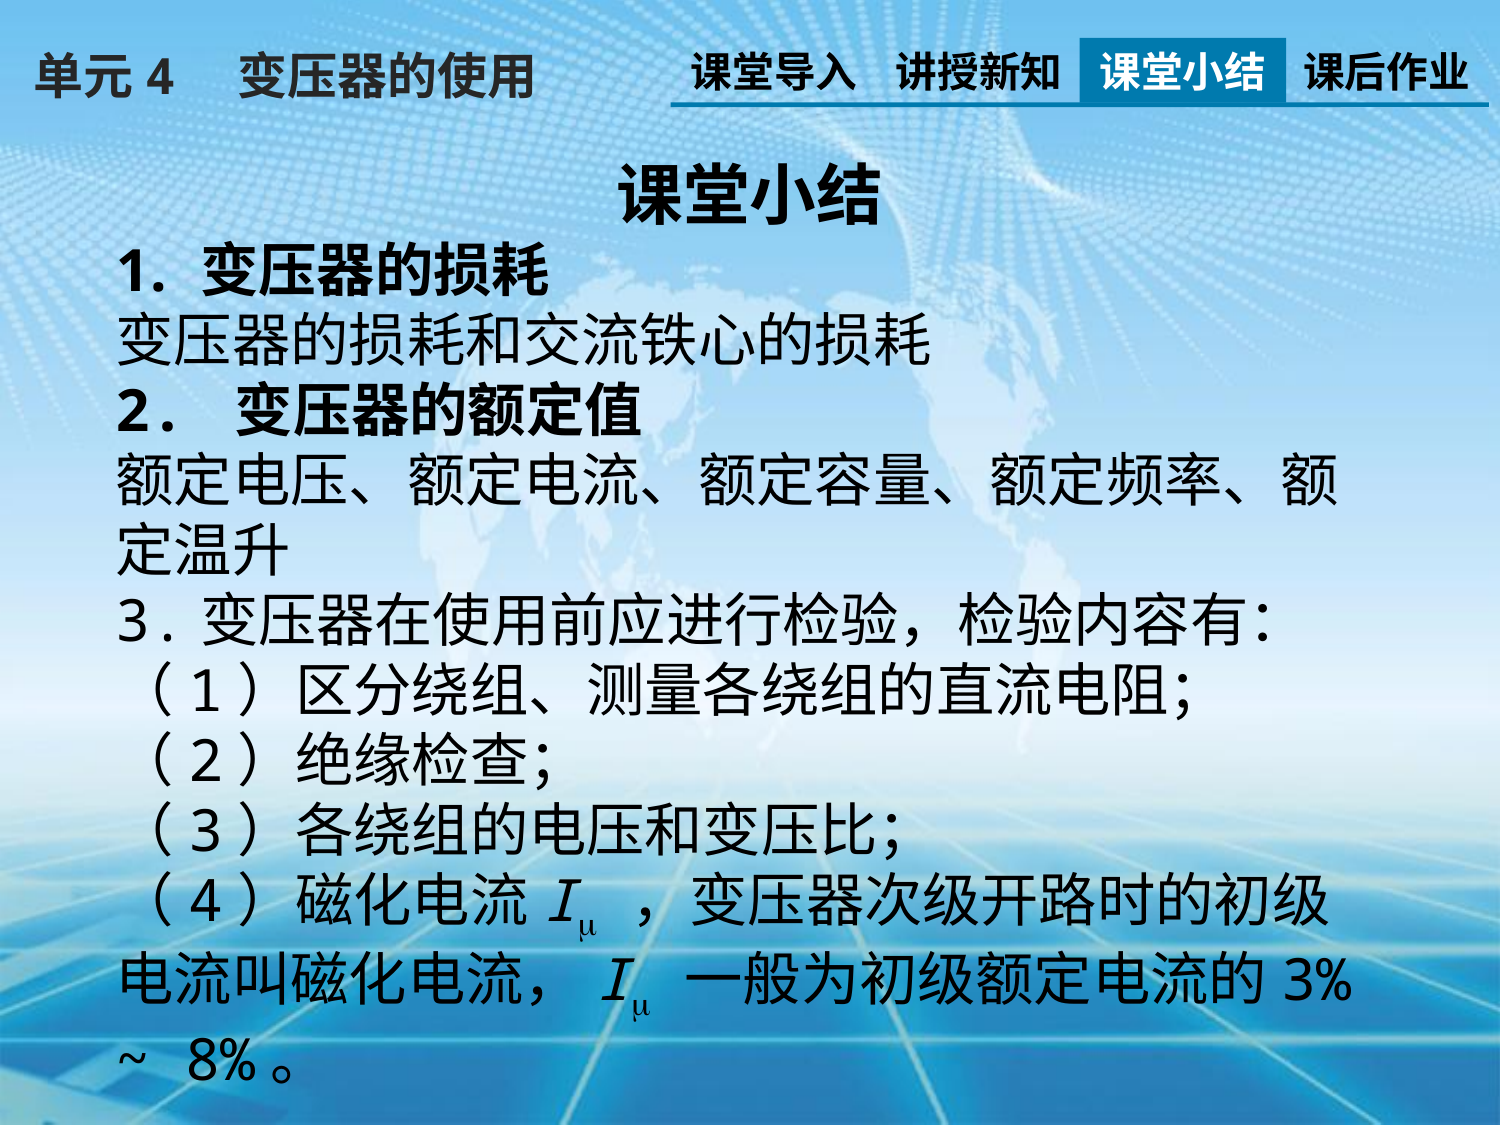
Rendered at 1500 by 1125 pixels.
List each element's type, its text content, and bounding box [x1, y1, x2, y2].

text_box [670, 37, 1490, 105]
text_box 单元4 变压器的使用 [18, 37, 1298, 113]
text_box 课堂小结 变压器的损耗 变压器的损耗和交流铁心的损耗 2. 变压器的额定值 额定电压、额定电流、额定容量、额定频率、额定温升 3.变压器在使用前应进行检验，检验内容有： （1）区分绕组、测量各绕组的直流电阻； （2）绝缘检查； （3）各绕组的电压和变压比； （4）磁化电流I ，变压器次级开路时的初级电流叫磁化电流，I 一般为初级额定电流的3% ~ 8%。 [101, 145, 1399, 1125]
picture [0, 0, 1500, 1125]
